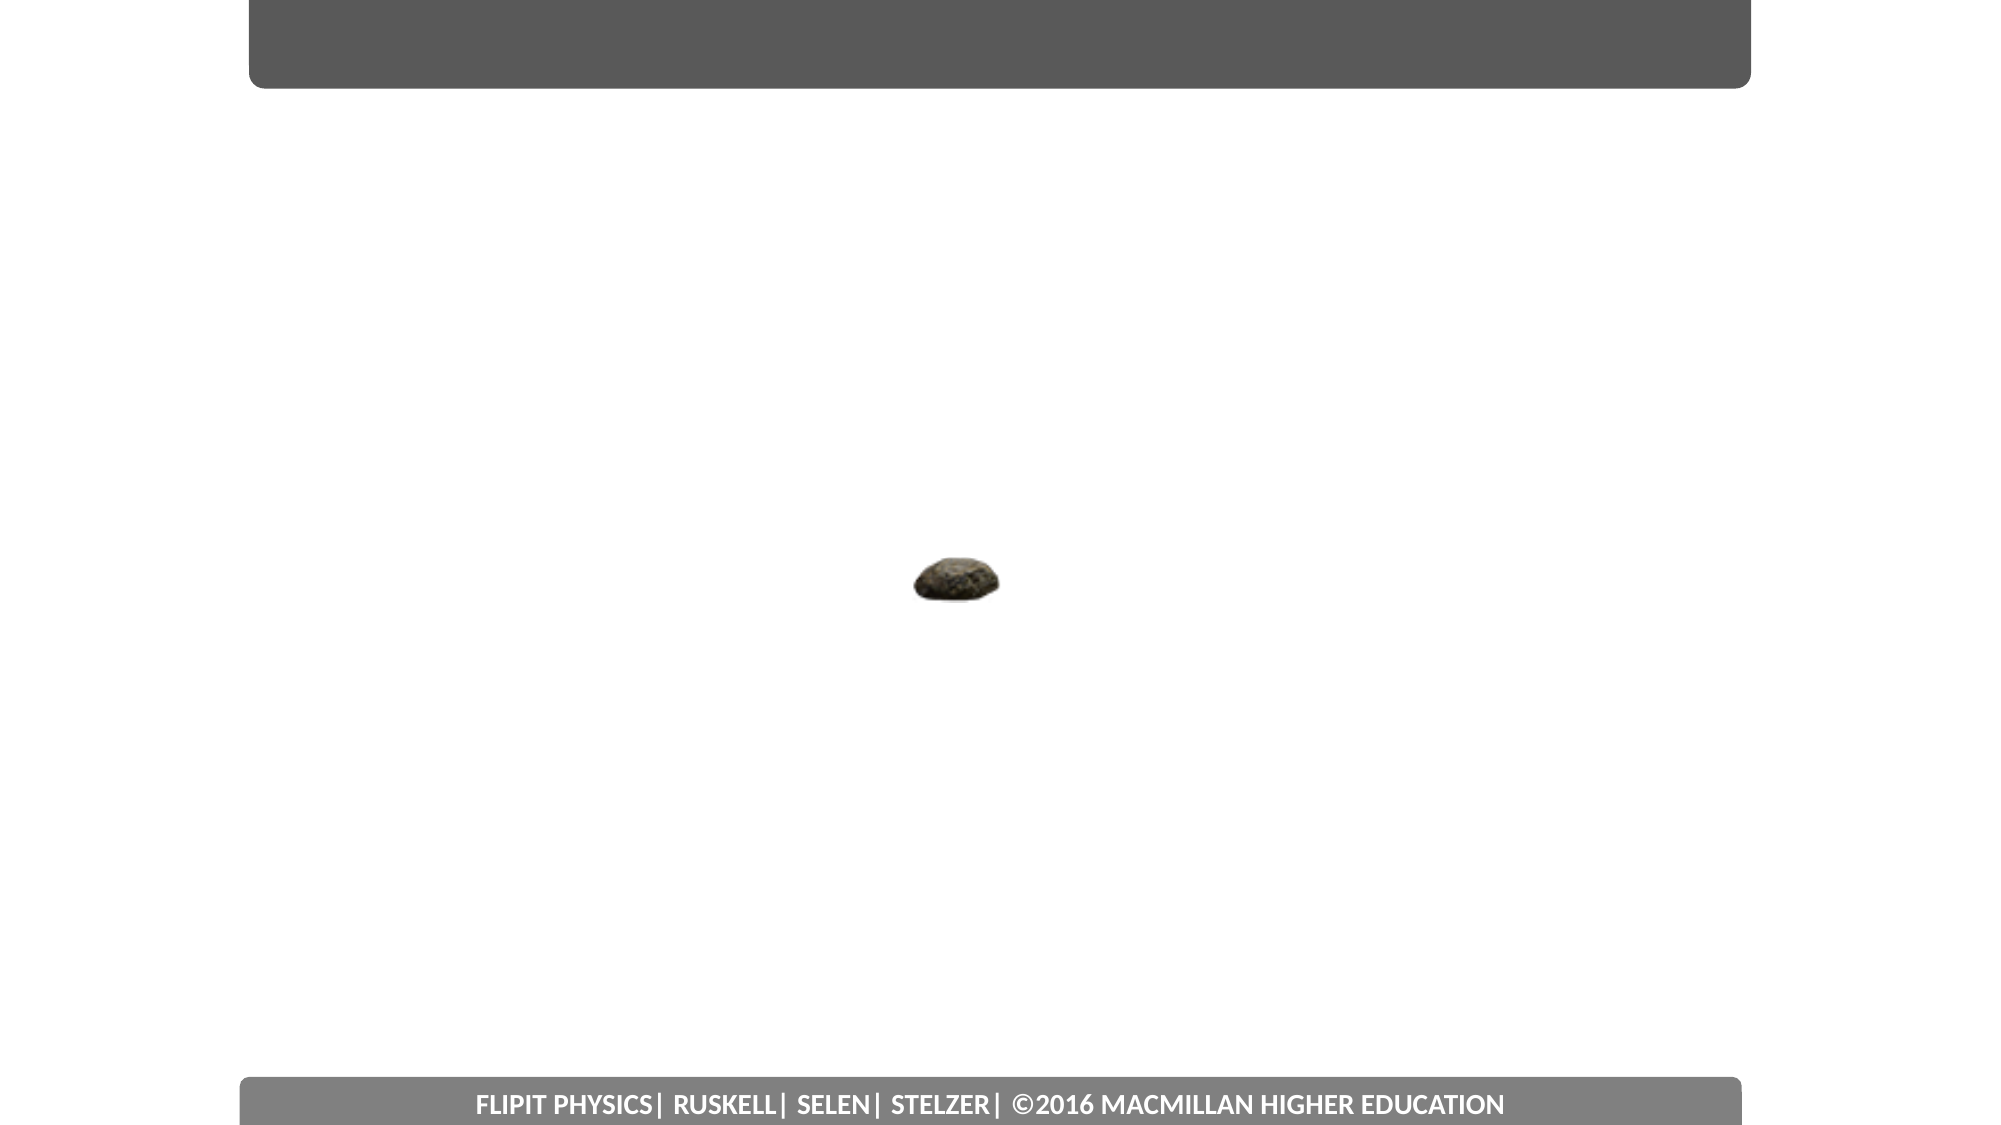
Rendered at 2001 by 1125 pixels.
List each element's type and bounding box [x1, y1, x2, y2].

text_box [240, 1077, 1741, 1125]
picture [912, 557, 1003, 603]
text_box [248, 0, 1752, 89]
